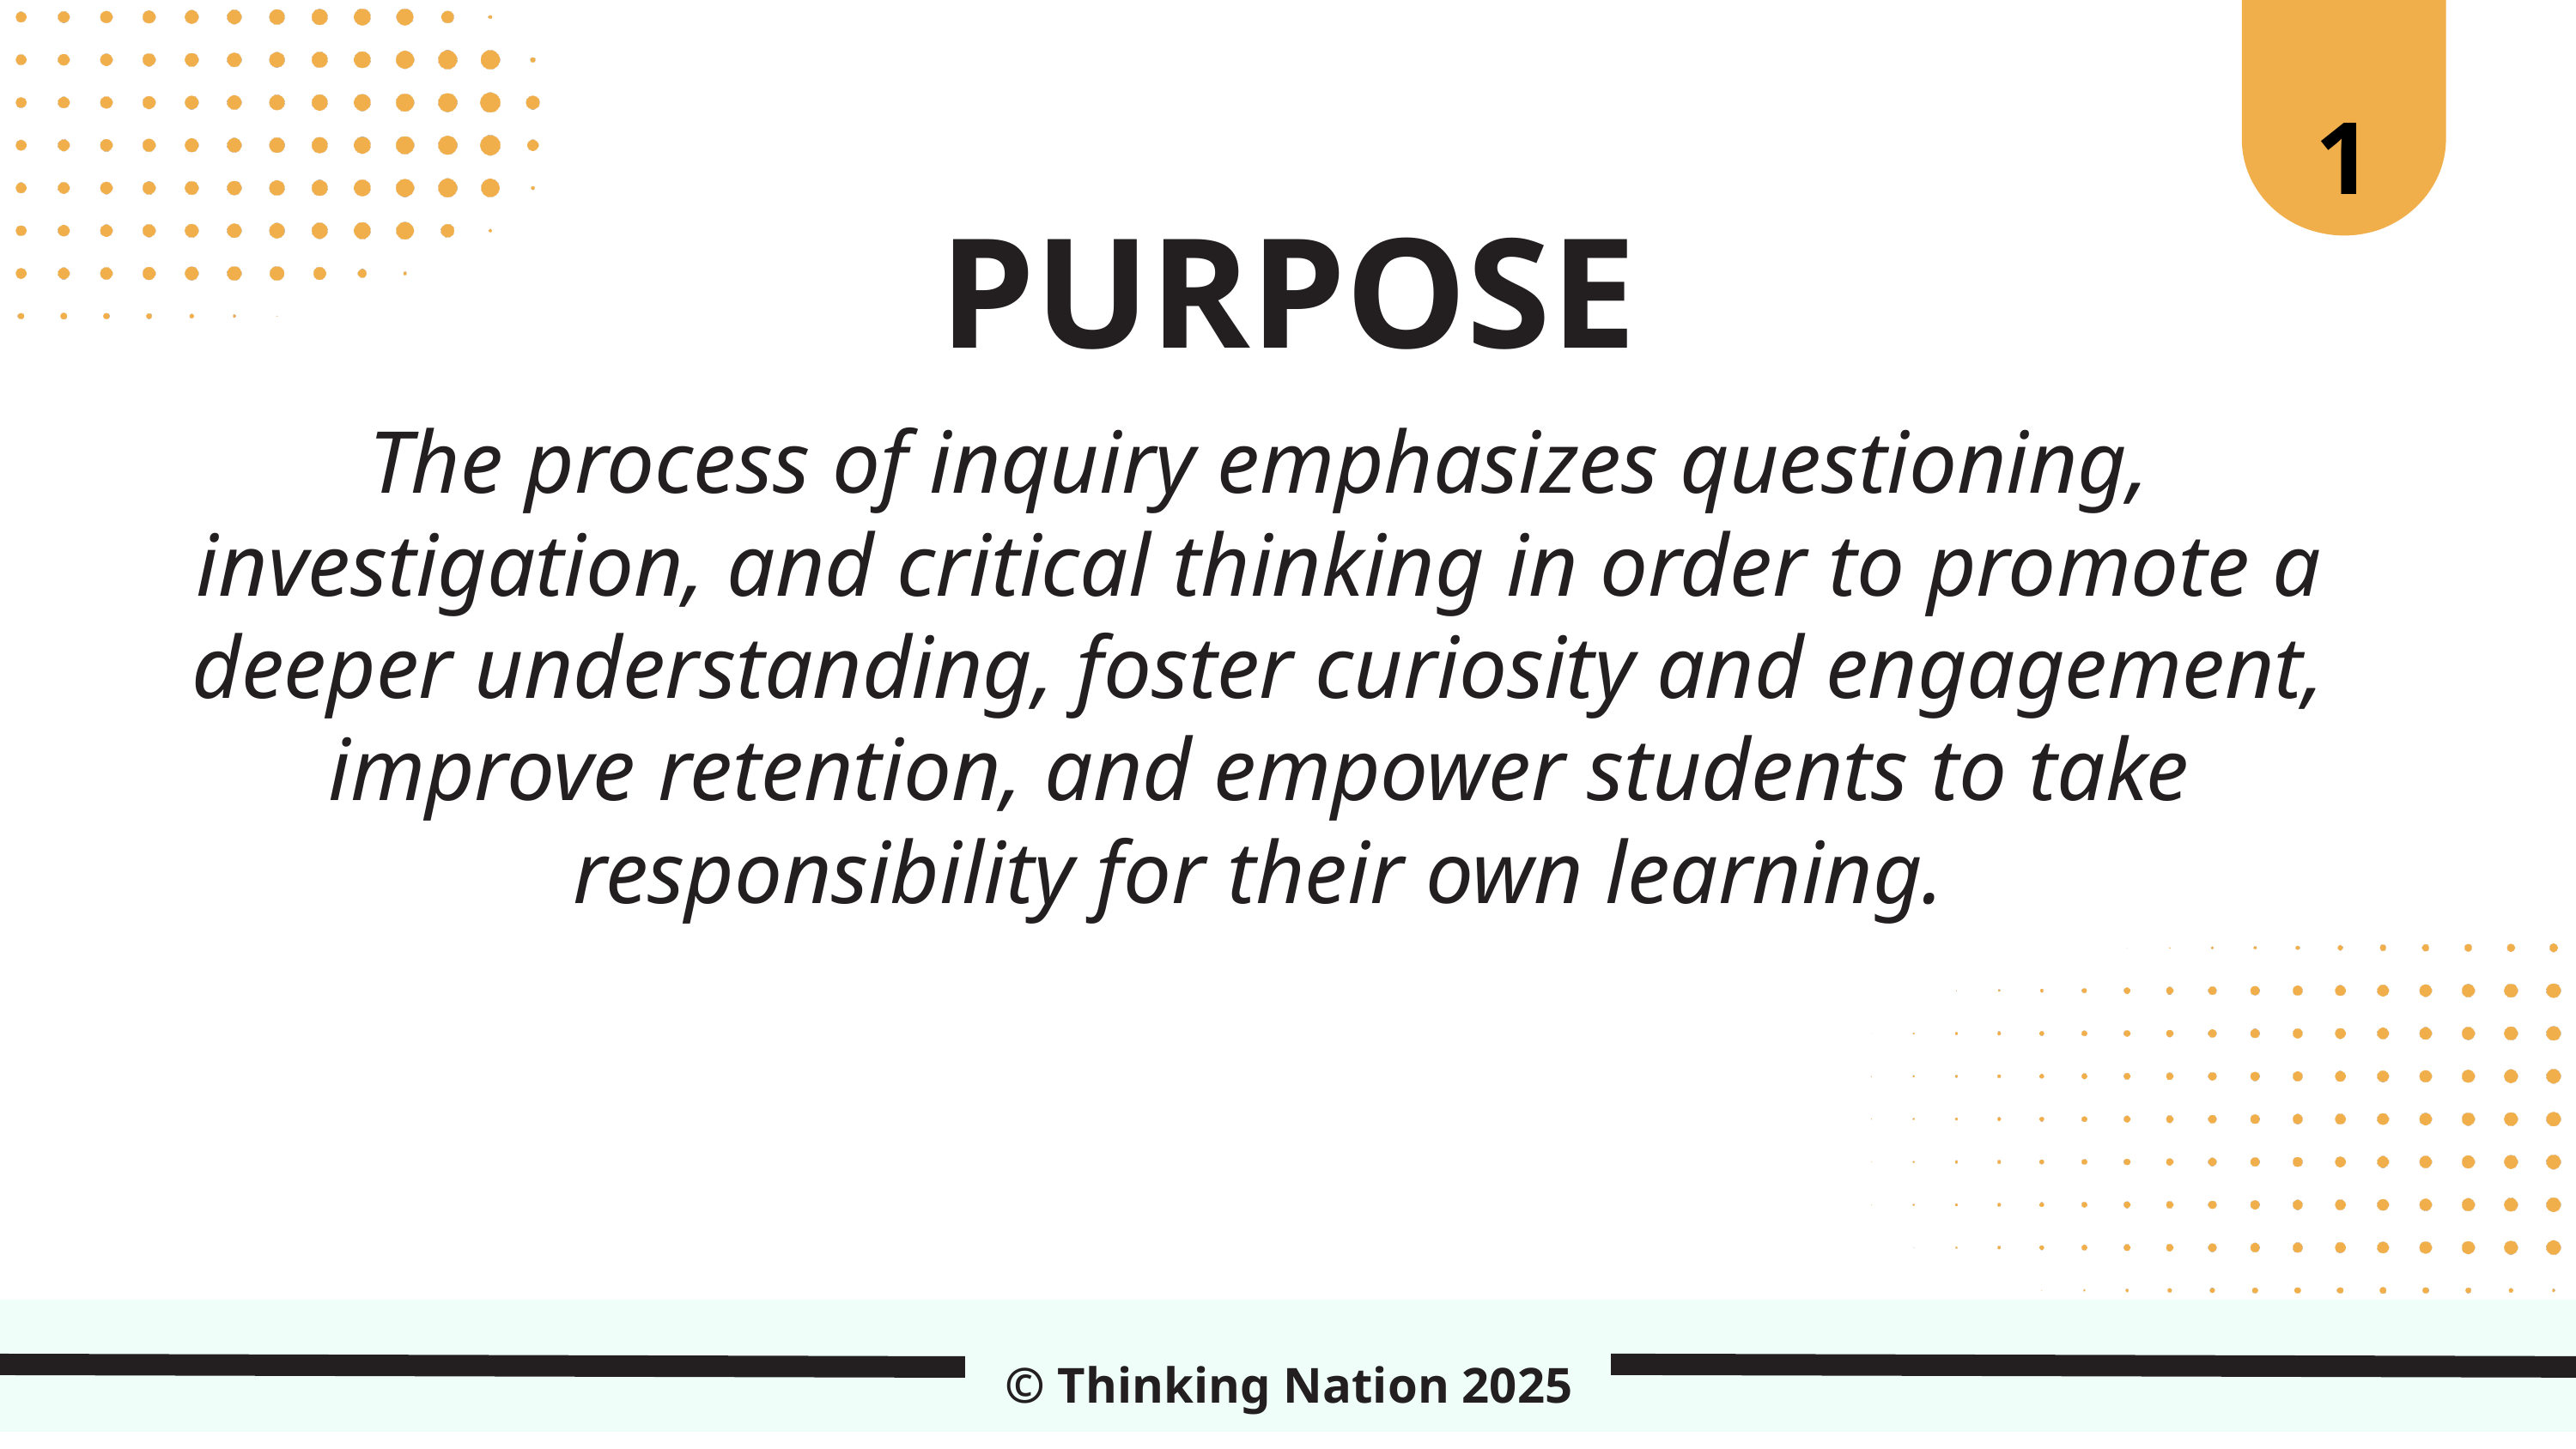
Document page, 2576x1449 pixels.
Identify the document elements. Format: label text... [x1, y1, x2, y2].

text_box [1828, 943, 2576, 1294]
text_box The process of inquiry emphasizes questioning, investigation, and critical thinking in order to promote a deeper understanding, foster curiosity and engagement, improve retention, and empower students to take responsibility for their own learning. [170, 408, 2349, 921]
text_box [0, 1299, 2576, 1433]
text_box PURPOSE [359, 123, 2216, 379]
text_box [2233, 0, 2455, 236]
text_box [0, 0, 540, 319]
